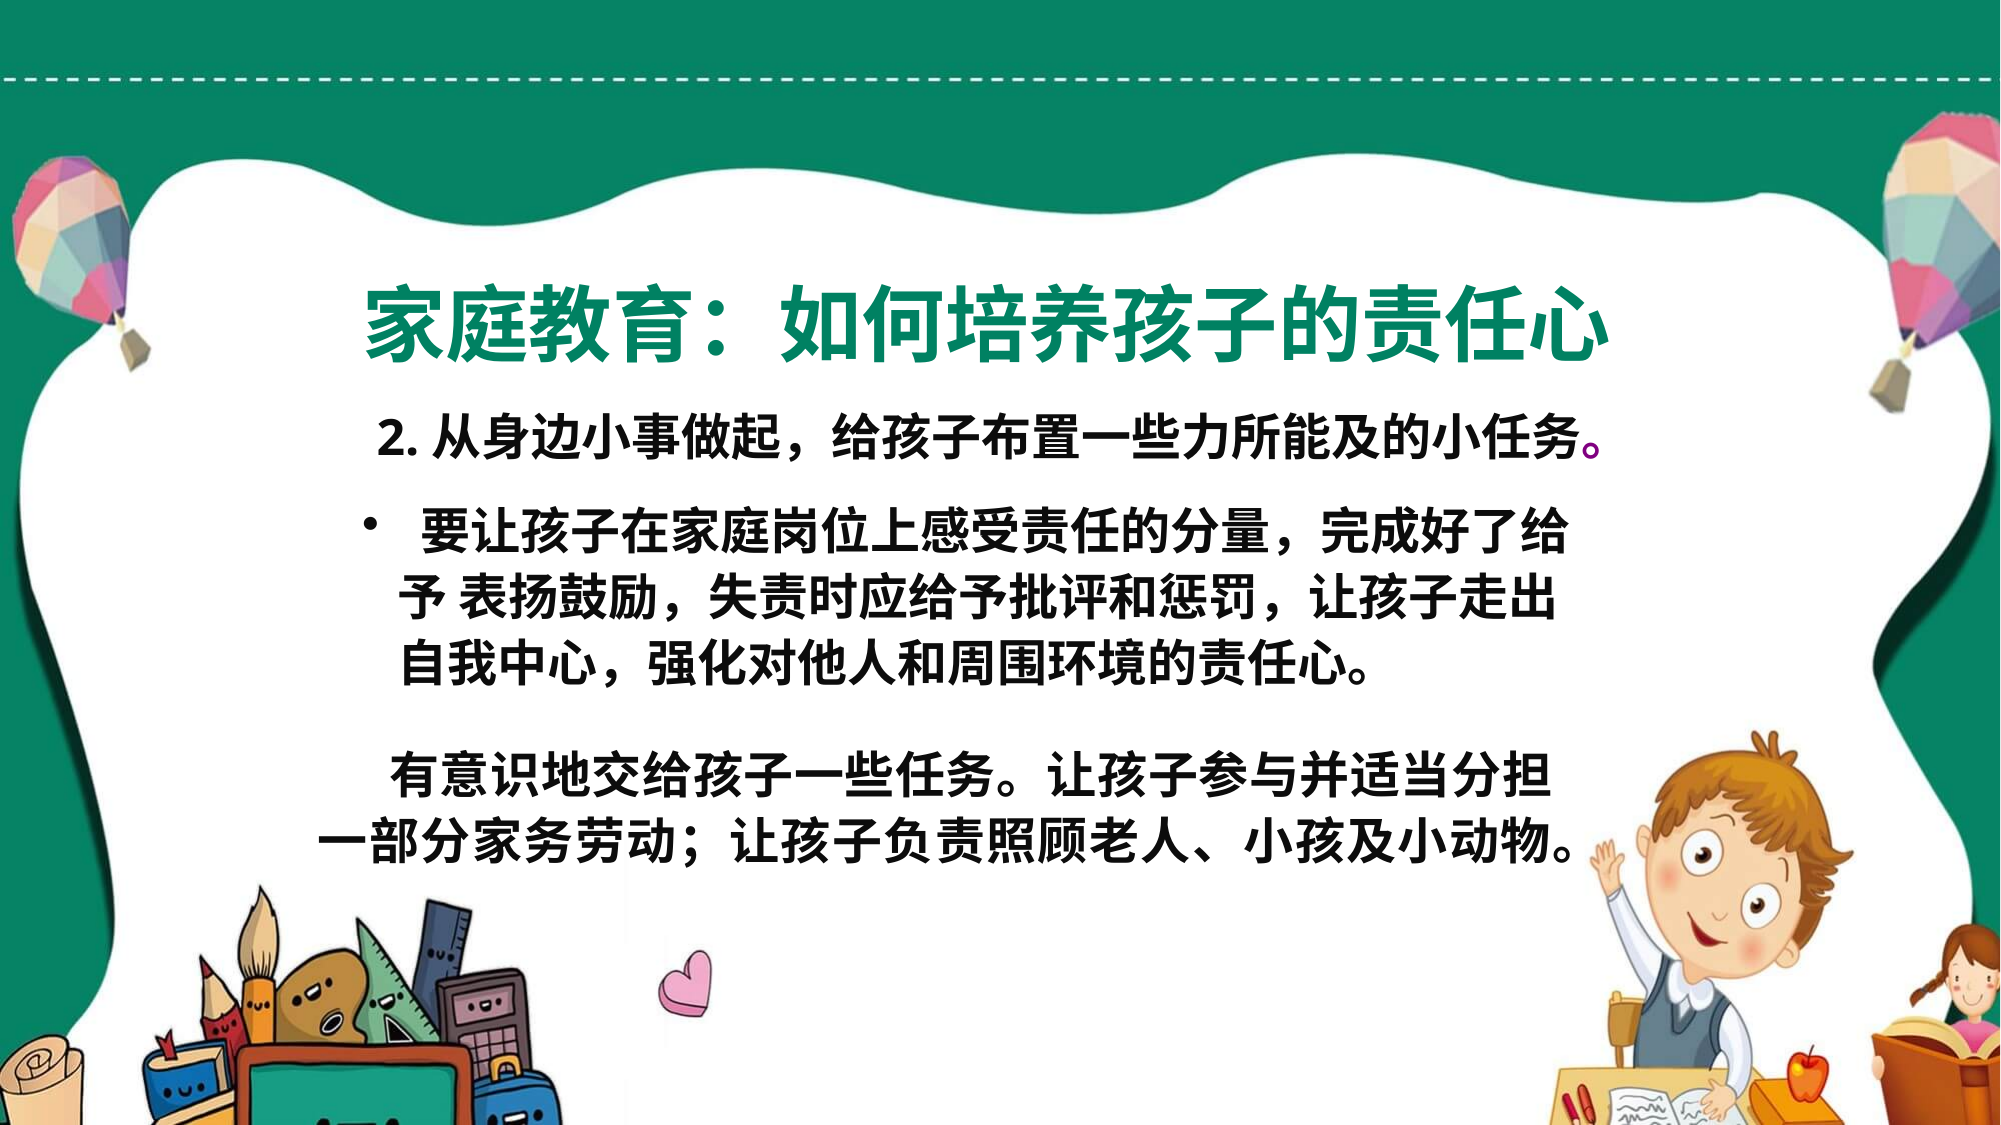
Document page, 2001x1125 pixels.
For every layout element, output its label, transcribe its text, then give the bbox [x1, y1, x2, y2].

title 家庭教育：如何培养孩子的责任心 [347, 263, 1954, 372]
picture [0, 0, 2001, 1125]
text_box 2.从身边小事做起，给孩子布置一些力所能及的小任务。 [361, 392, 1650, 473]
text_box 有意识地交给孩子一些任务。让孩子参与并适当分担一部分家务劳动；让孩子负责照顾老人、小孩及小动物。 [303, 729, 1567, 943]
text_box 要让孩子在家庭岗位上感受责任的分量，完成好了给予 表扬鼓励，失责时应给予批评和惩罚，让孩子走出自我中心，强化对他人和周围环境的责任心。 [347, 486, 1600, 699]
